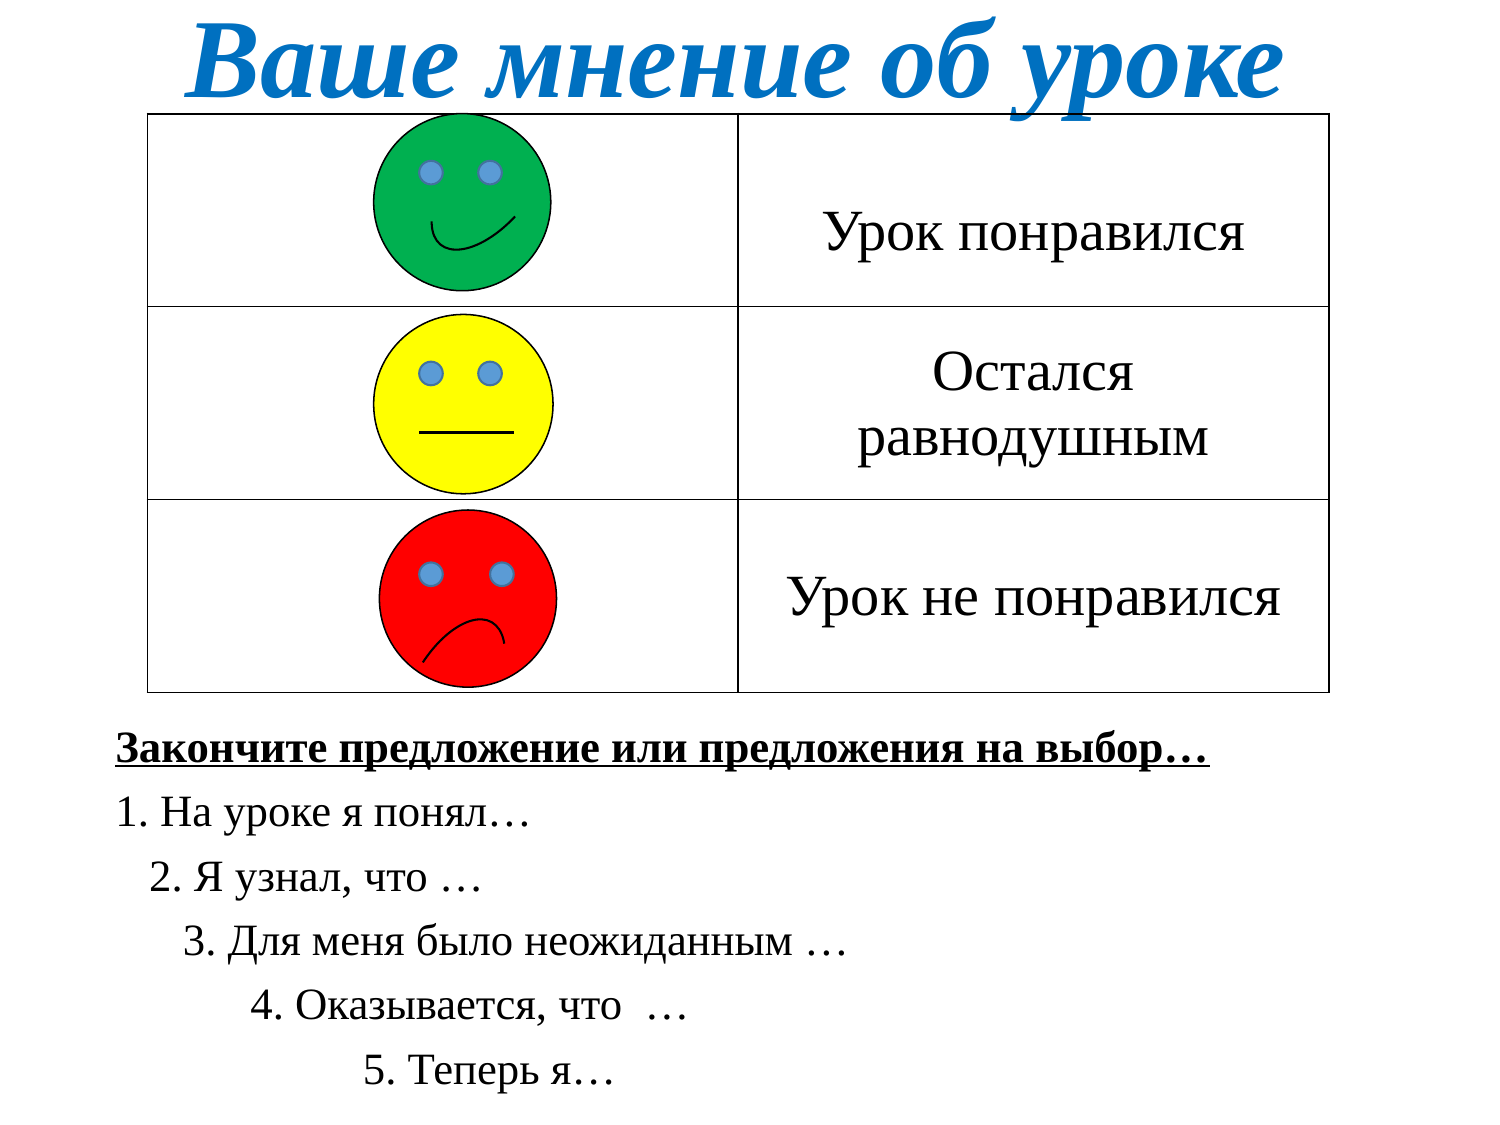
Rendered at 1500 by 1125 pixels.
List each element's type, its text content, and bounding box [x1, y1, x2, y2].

text_box [418, 159, 444, 186]
title Ваше мнение об уроке [170, 9, 1425, 113]
text_box [379, 510, 557, 688]
table_cell [148, 500, 737, 692]
table_header [148, 115, 737, 306]
table_cell Остался равнодушным [739, 307, 1328, 499]
text_box [373, 113, 551, 291]
text_box [418, 561, 444, 588]
text_box [477, 360, 503, 387]
table_cell [148, 307, 737, 499]
text_box [477, 159, 503, 186]
text_box [489, 561, 515, 588]
text_box [418, 360, 444, 387]
table_header Урок понравился [739, 115, 1328, 306]
text_box [421, 618, 506, 690]
table_cell Урок не понравился [739, 500, 1328, 692]
list Закончите предложение или предложения на выбор… 1. На уроке я понял… 2. Я узнал, что … 3. Для меня было неожиданным … 4. Оказывается, что … 5. Теперь я… [100, 716, 1500, 1103]
text_box [373, 314, 554, 494]
text_box [430, 184, 516, 251]
